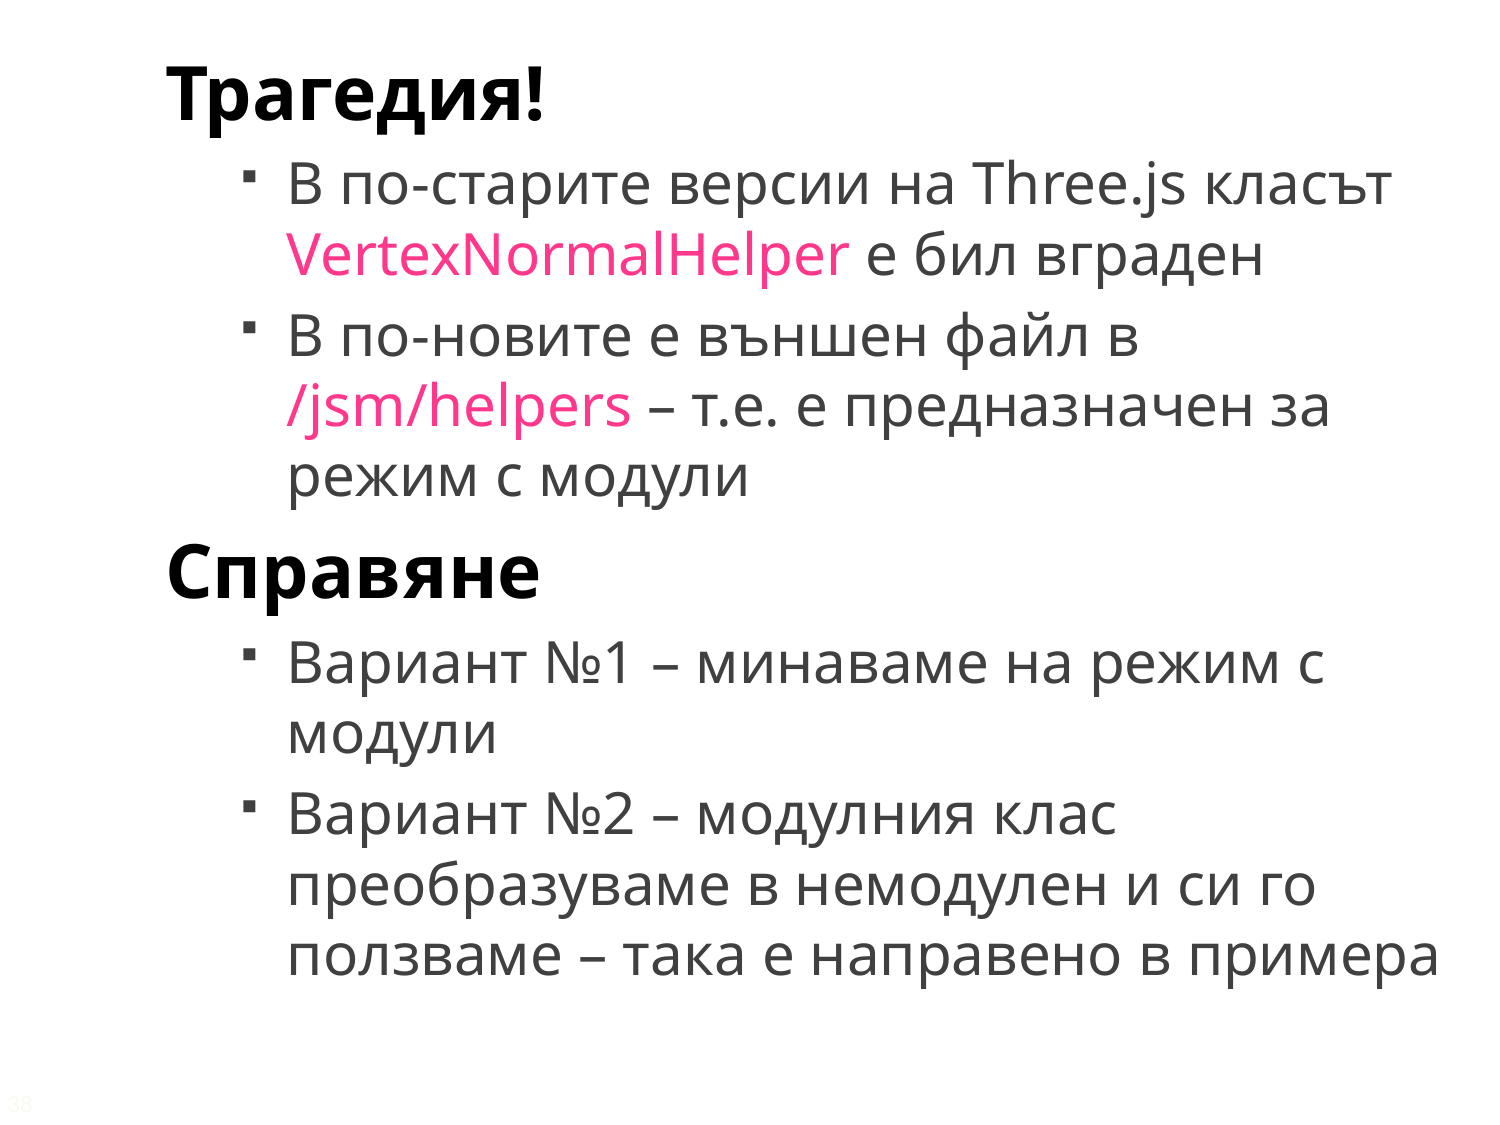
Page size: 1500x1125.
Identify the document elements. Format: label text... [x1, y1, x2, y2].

list Трагедия! В по-старите версии на Three.js класът VertexNormalHelper е бил вграден В по-новите е външен файл в /jsm/helpers – т.е. е предназначен за режим с модули Справяне Вариант №1 – минаваме на режим с модули Вариант №2 – модулния клас преобразуваме в немодулен и си го ползваме – така е направено в примера [150, 37, 1488, 1113]
